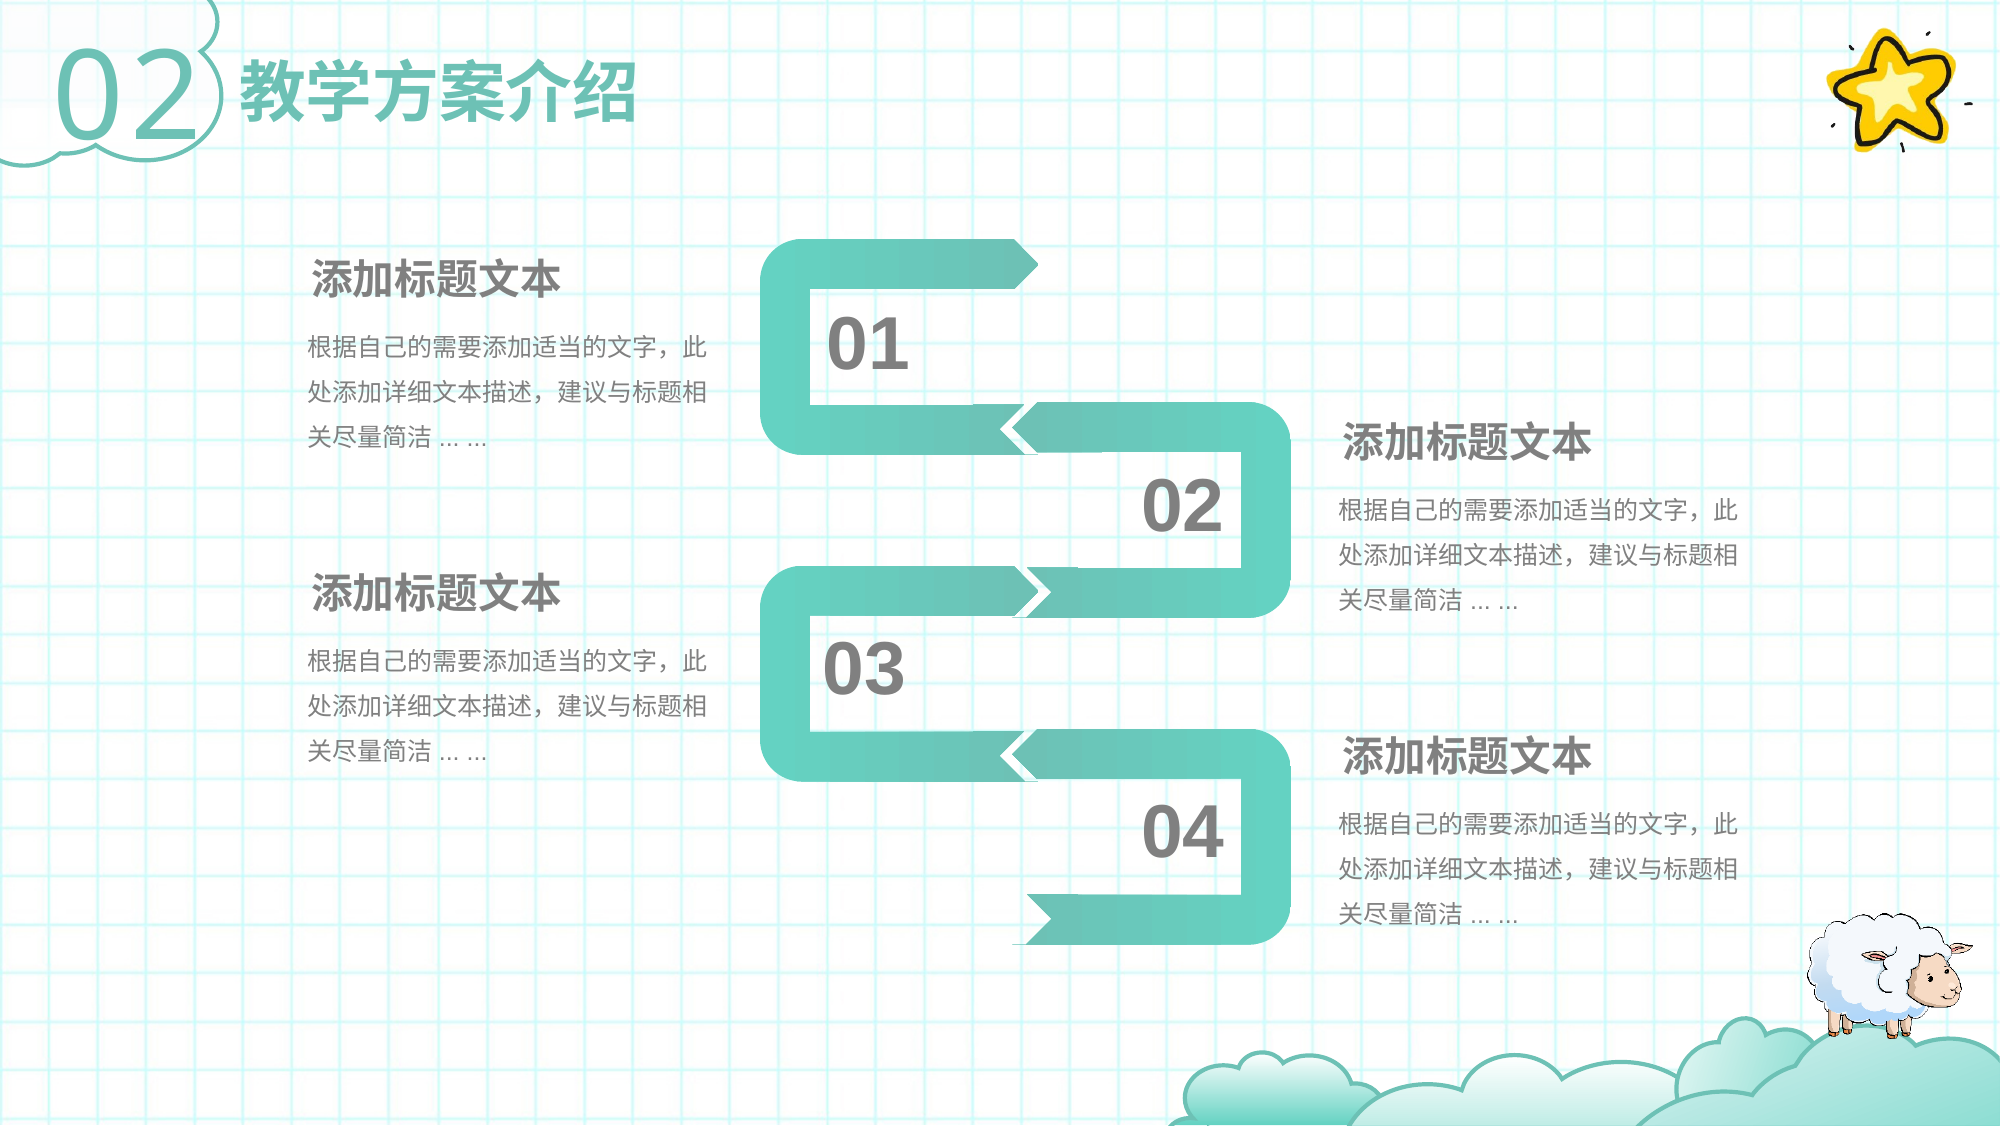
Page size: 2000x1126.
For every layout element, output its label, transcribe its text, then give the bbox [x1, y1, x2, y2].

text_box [1327, 408, 1918, 618]
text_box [296, 245, 887, 455]
picture [0, 0, 2000, 1125]
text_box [760, 238, 1292, 945]
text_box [1327, 722, 1918, 932]
text_box [0, 0, 211, 8]
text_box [0, 10, 214, 14]
text_box 02 [0, 14, 274, 165]
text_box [296, 559, 887, 769]
